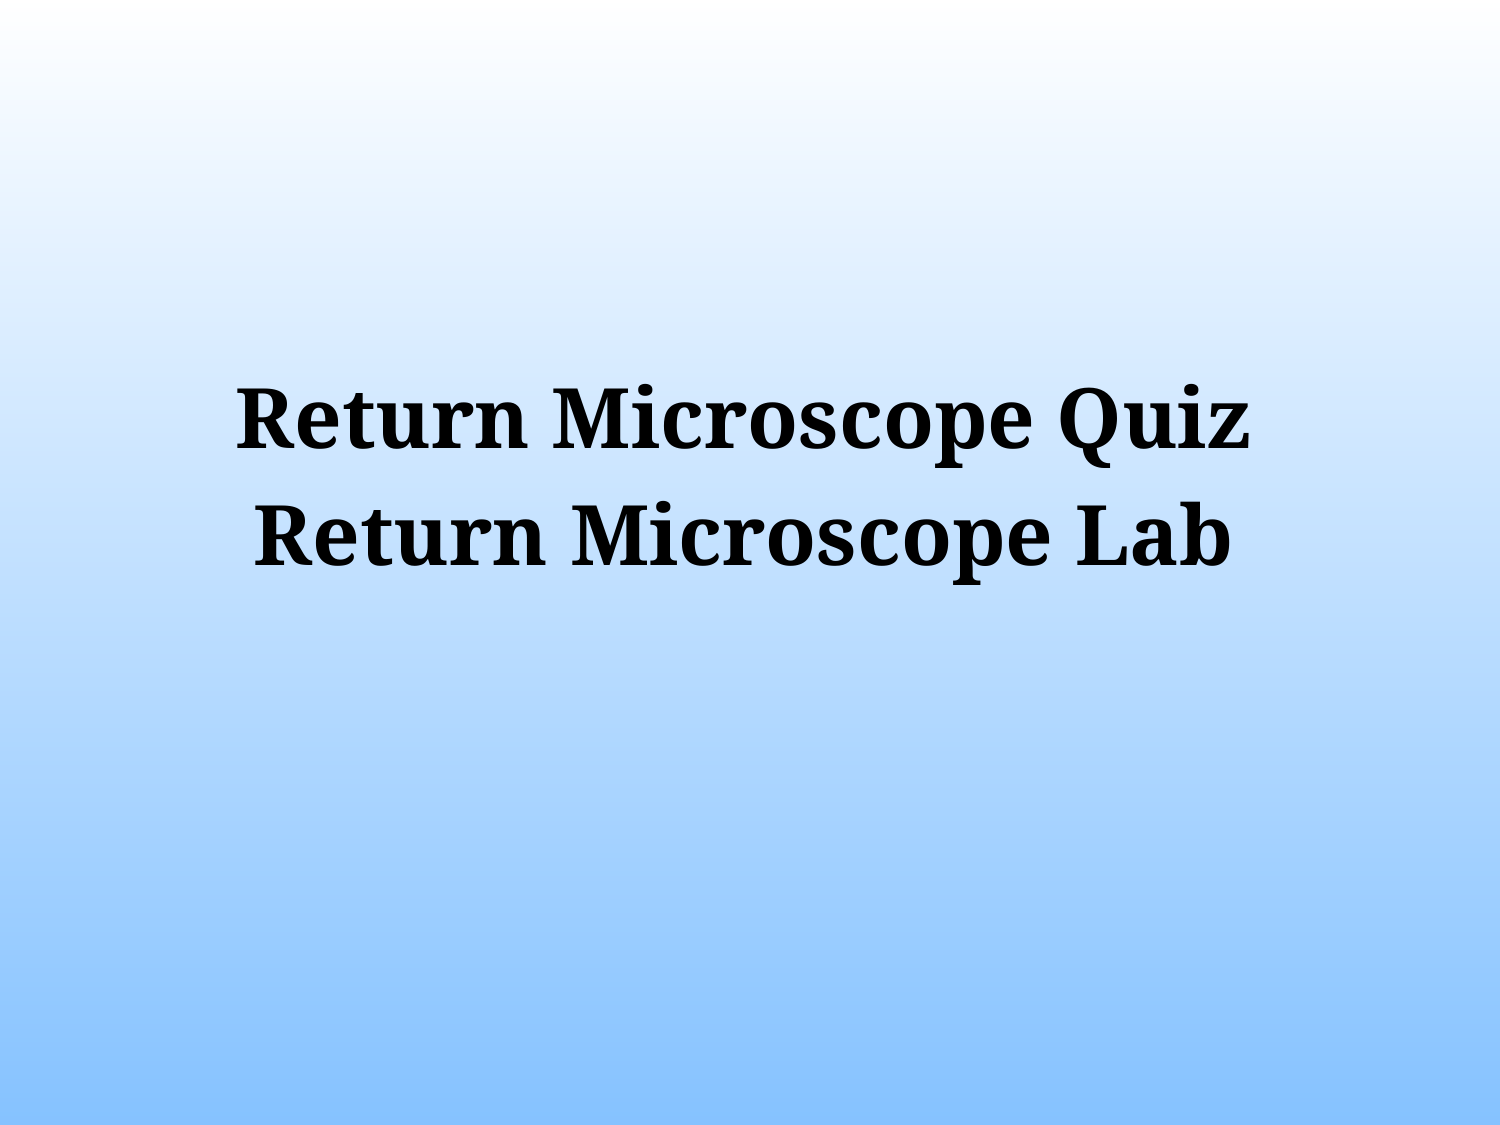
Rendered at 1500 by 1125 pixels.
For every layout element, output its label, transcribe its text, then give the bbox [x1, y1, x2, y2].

list Return Microscope Quiz Return Microscope Lab [37, 74, 1451, 1076]
